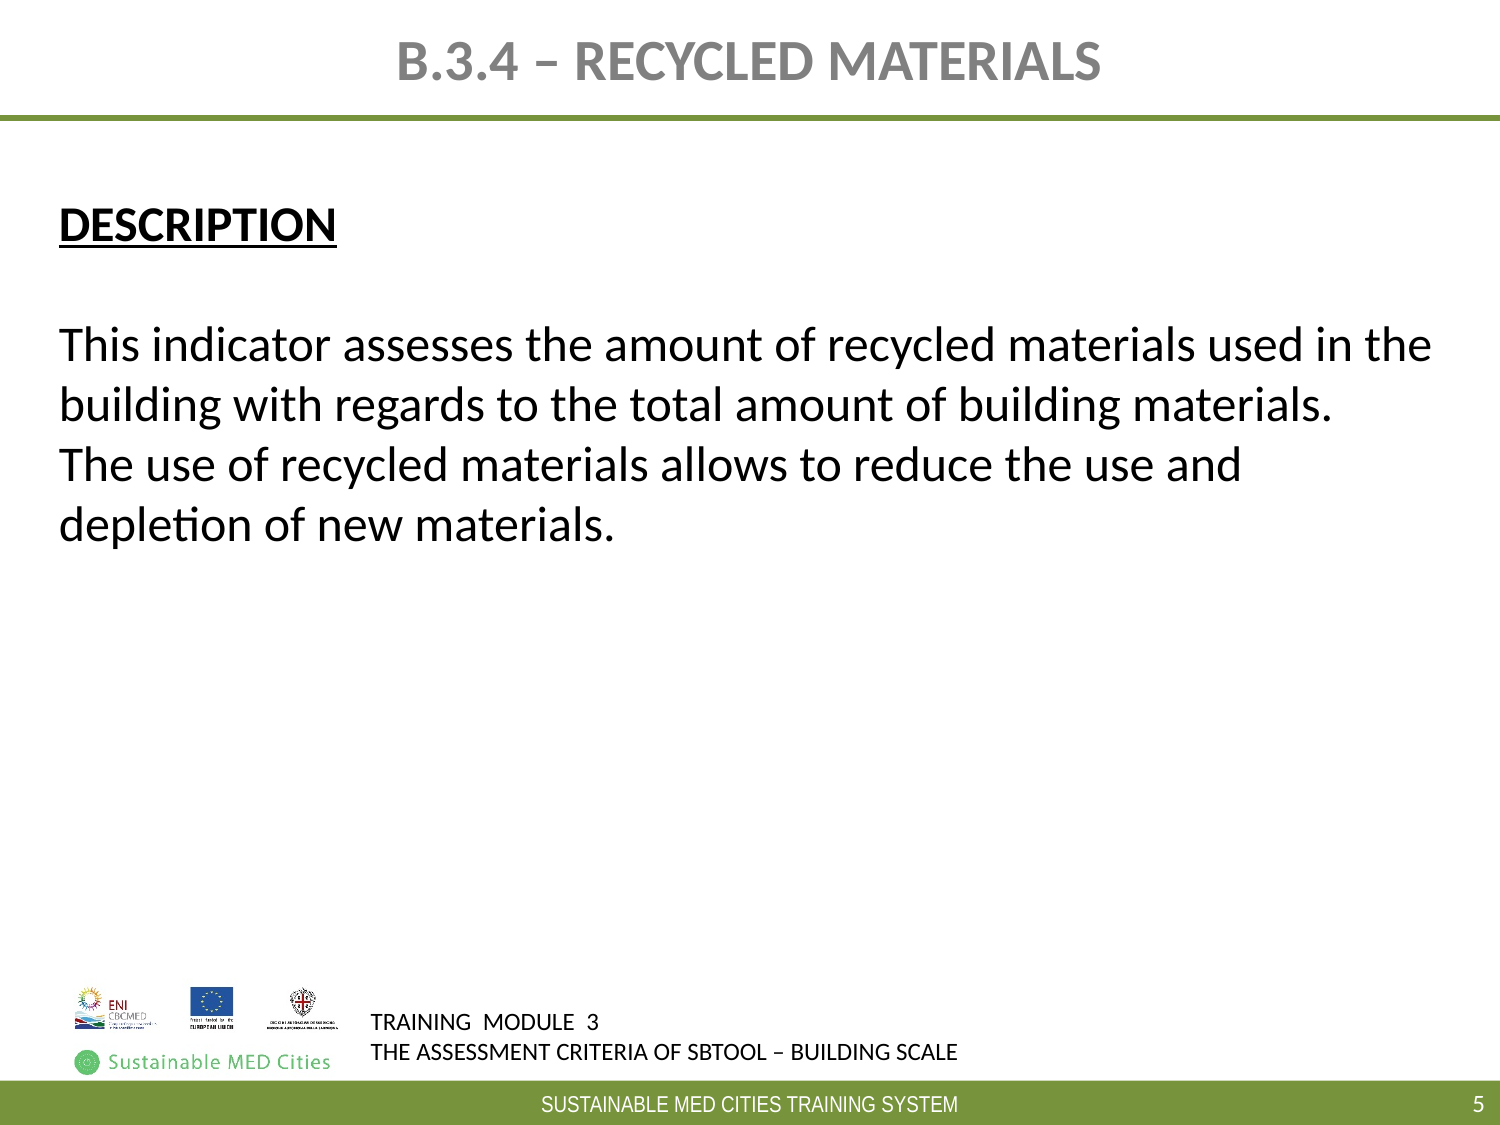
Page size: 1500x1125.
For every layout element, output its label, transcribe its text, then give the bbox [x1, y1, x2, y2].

picture [62, 978, 356, 1080]
slide_number 5 [1149, 1079, 1500, 1125]
text_box B.3.4 – RECYCLED MATERIALS [0, 0, 1500, 115]
list DESCRIPTION This indicator assesses the amount of recycled materials used in the building with regards to the total amount of building materials. The use of recycled materials allows to reduce the use and depletion of new materials. [43, 184, 1452, 944]
